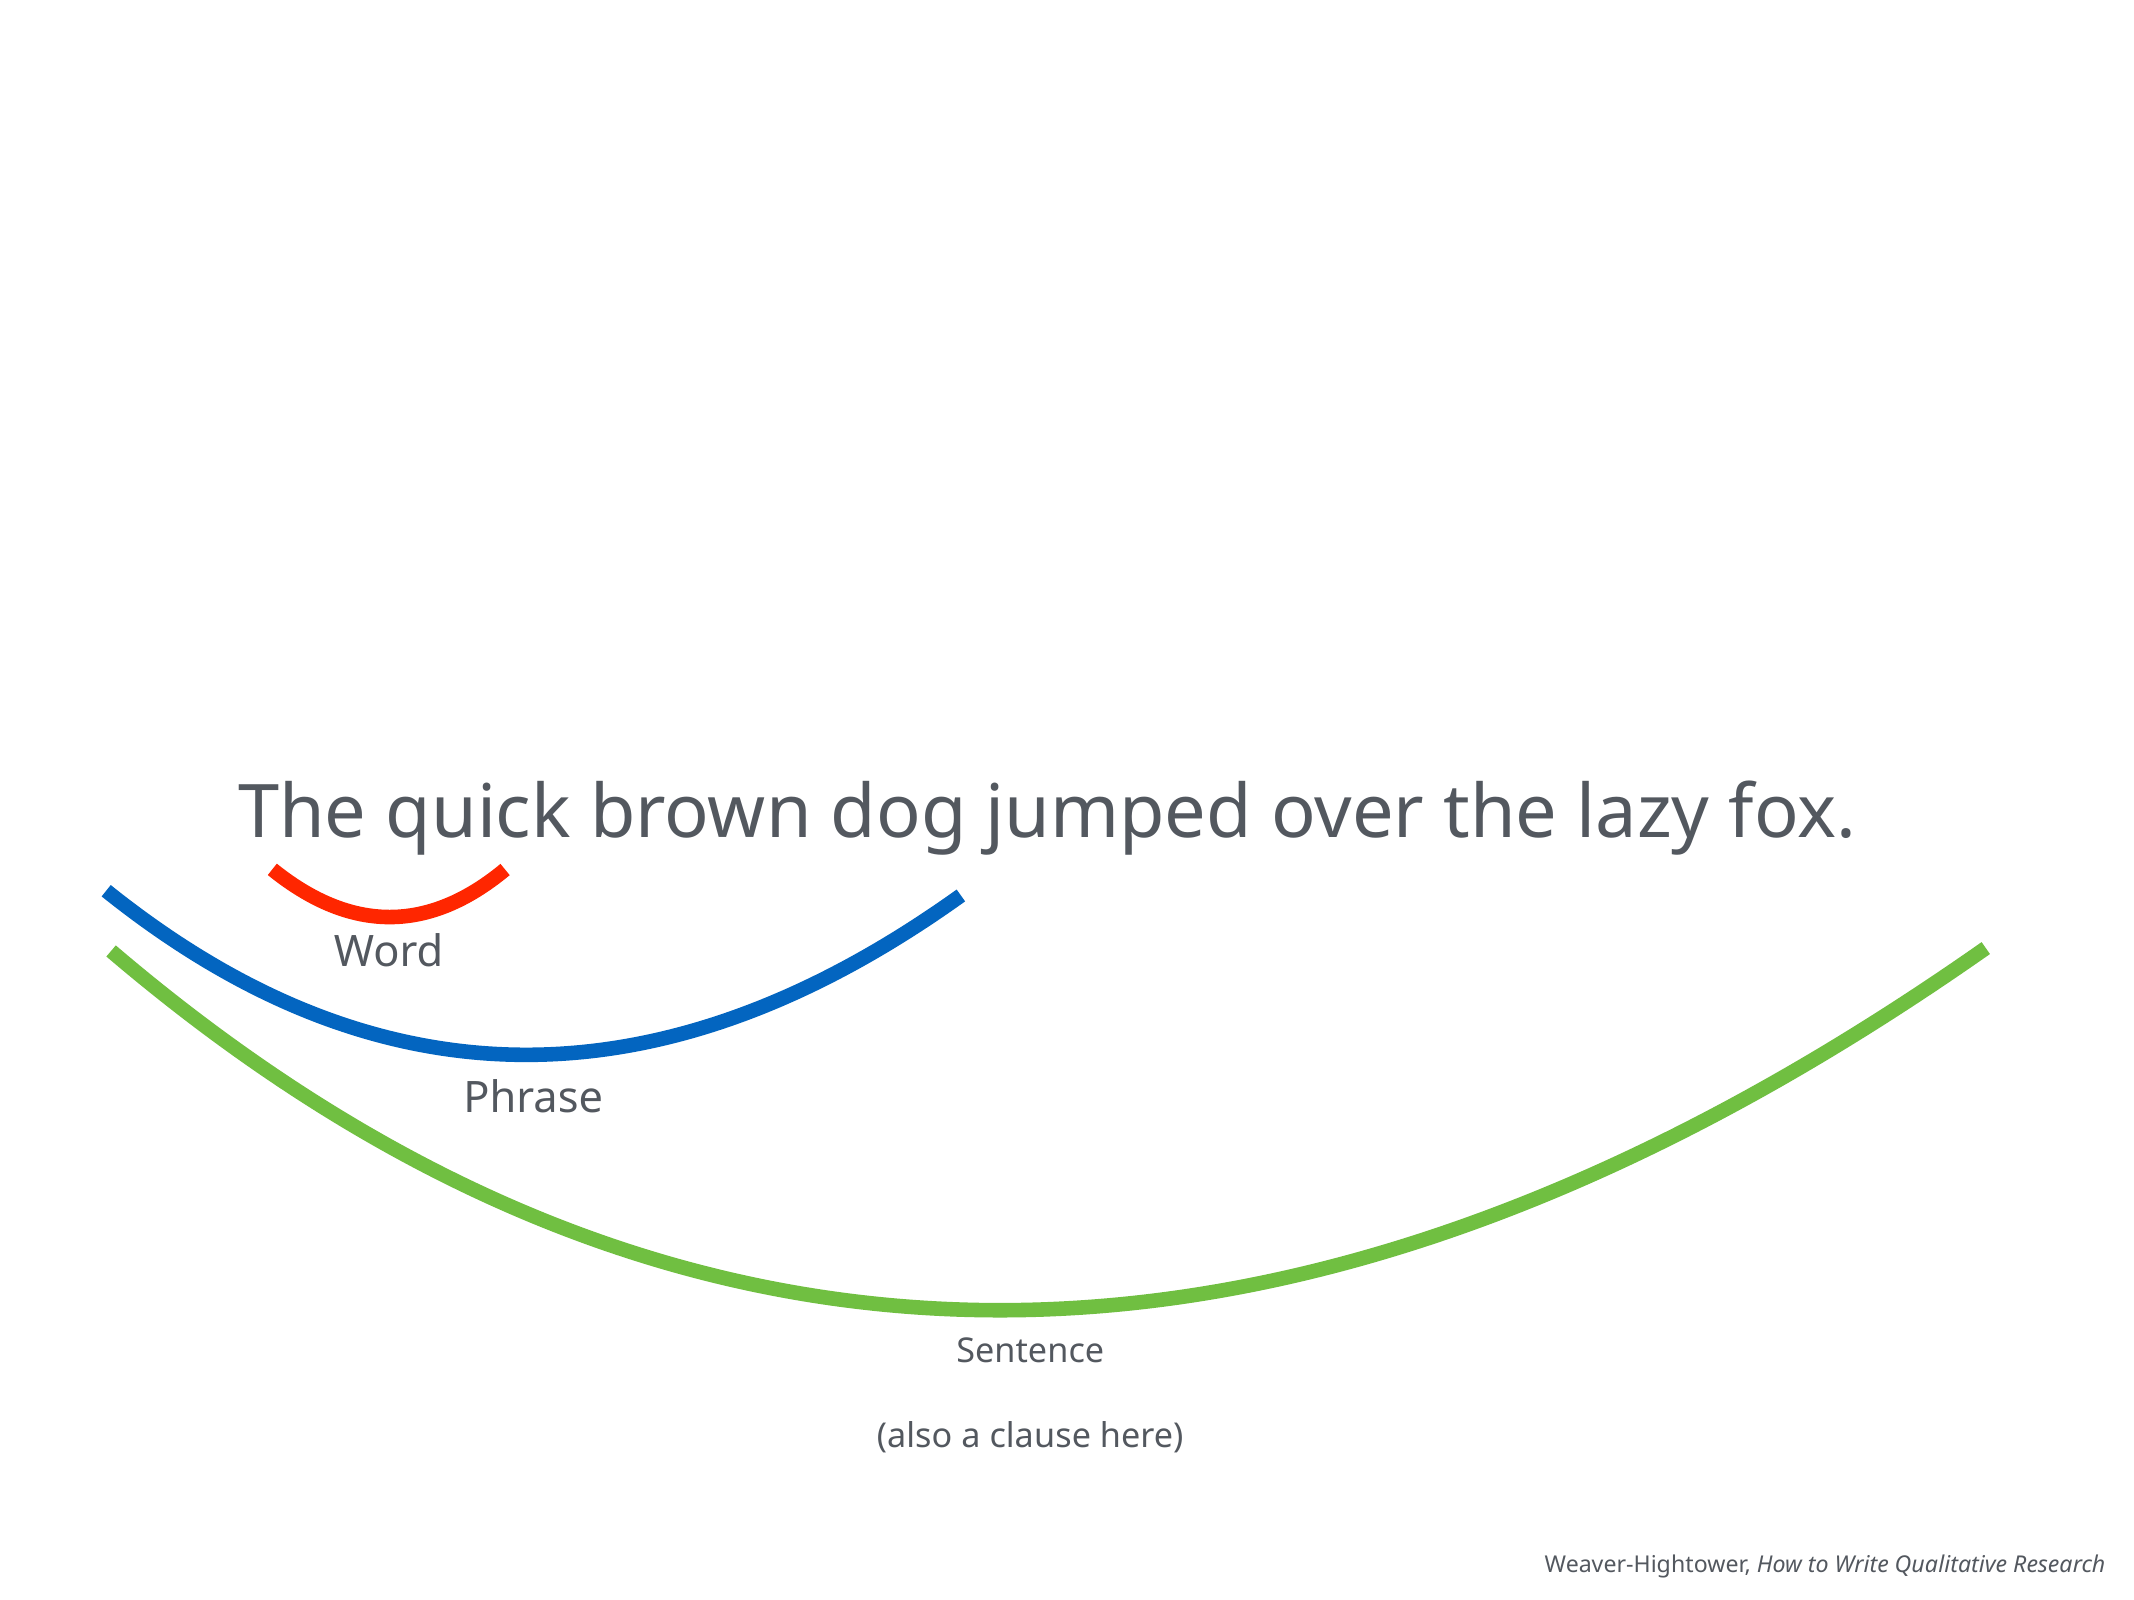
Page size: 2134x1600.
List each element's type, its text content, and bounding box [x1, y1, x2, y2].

text_box The quick brown dog jumped over the lazy fox. [101, 748, 1995, 861]
text_box [106, 890, 961, 950]
text_box [111, 948, 1986, 1311]
text_box Word [324, 914, 453, 980]
text_box Sentence (also a clause here) [806, 1321, 1254, 1460]
text_box [272, 869, 506, 892]
text_box Phrase [451, 1060, 616, 1126]
